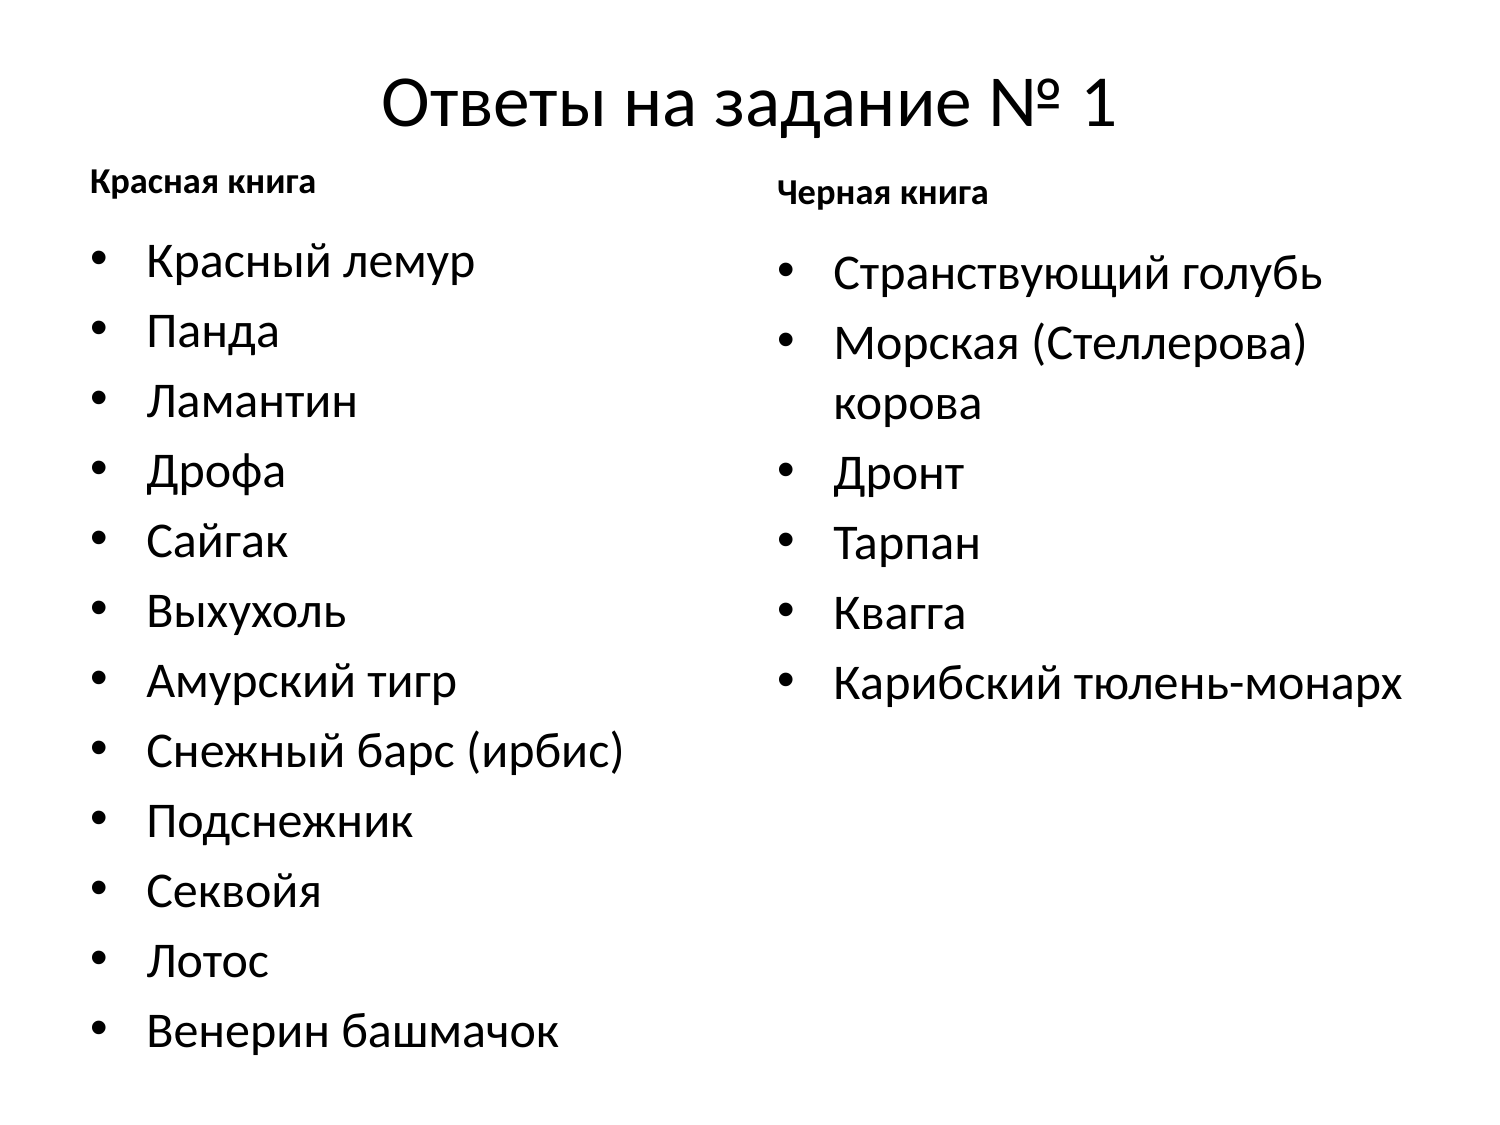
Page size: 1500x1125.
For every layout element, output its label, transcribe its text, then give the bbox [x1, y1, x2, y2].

list Красная книга [75, 149, 738, 209]
list Черная книга [761, 160, 1425, 220]
list Красный лемур Панда Ламантин Дрофа Сайгак Выхухоль Амурский тигр Снежный барс (ирбис) Подснежник Секвойя Лотос Венерин башмачок [75, 219, 738, 1094]
list Странствующий голубь Морская (Стеллерова) корова Дронт Тарпан Квагга Карибский тюлень-монарх [761, 231, 1425, 1005]
title Ответы на задание № 1 [75, 45, 1425, 149]
